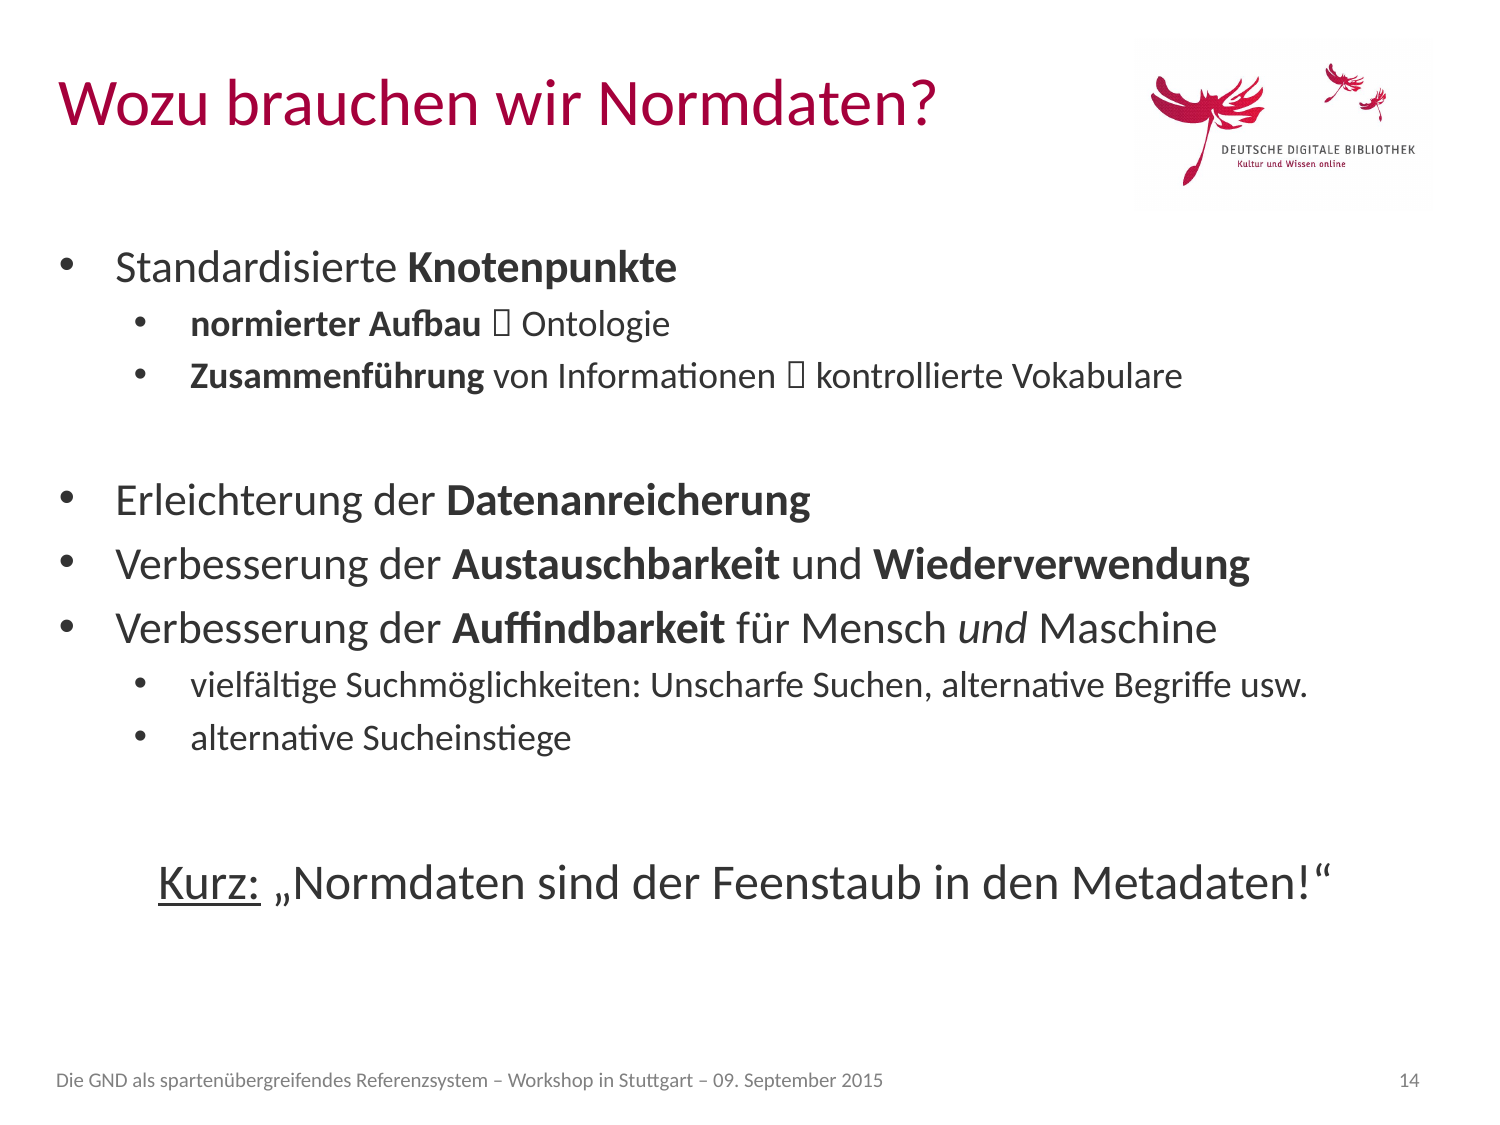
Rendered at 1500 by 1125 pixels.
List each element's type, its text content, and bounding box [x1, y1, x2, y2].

list Wozu brauchen wir Normdaten? [59, 59, 1090, 125]
picture [1134, 38, 1433, 211]
list Standardisierte Knotenpunkte normierter Aufbau  Ontologie Zusammenführung von Informationen  kontrollierte Vokabulare Erleichterung der Datenanreicherung Verbesserung der Austauschbarkeit und Wiederverwendung Verbesserung der Auffindbarkeit für Mensch und Maschine vielfältige Suchmöglichkeiten: Unscharfe Suchen, alternative Begriffe usw. alternative Sucheinstiege Kurz: „Normdaten sind der Feenstaub in den Metadaten!“ [59, 236, 1433, 1004]
